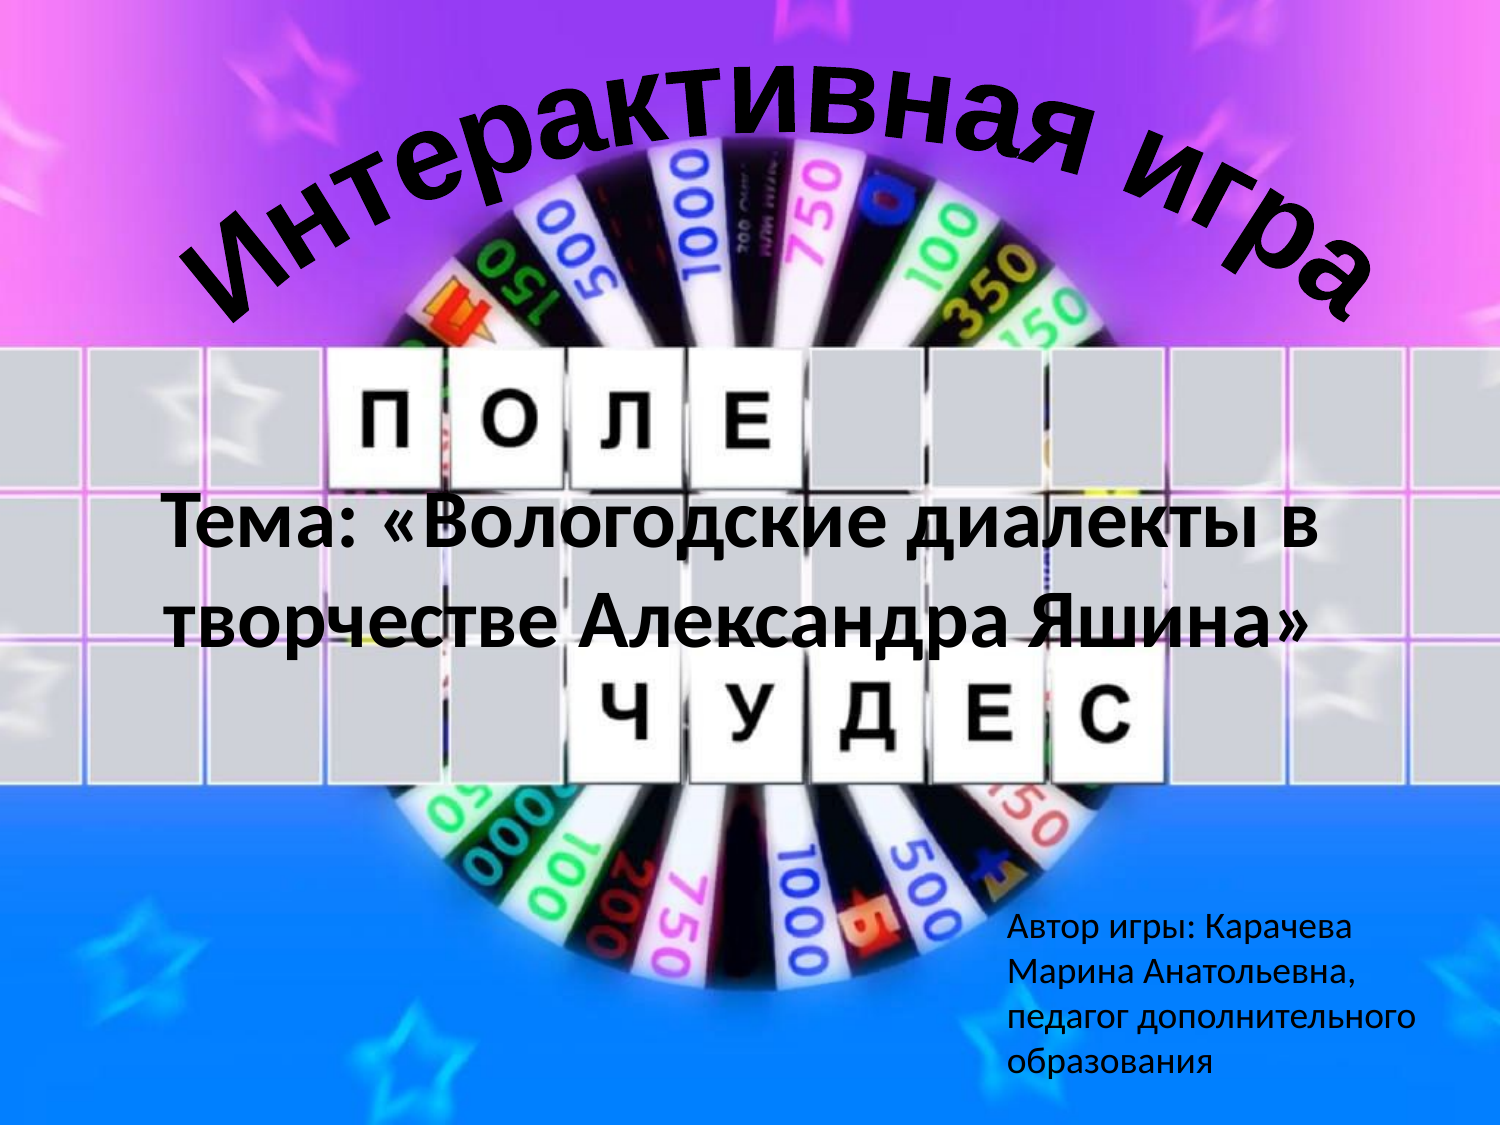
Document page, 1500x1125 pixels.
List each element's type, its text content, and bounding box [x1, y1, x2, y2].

picture [0, 0, 1500, 1125]
title Тема: «Вологодские диалекты в творчестве Александра Яшина» [0, 456, 1483, 563]
text_box Автор игры: Карачева Марина Анатольевна, педагог дополнительного образования [992, 893, 1500, 1088]
